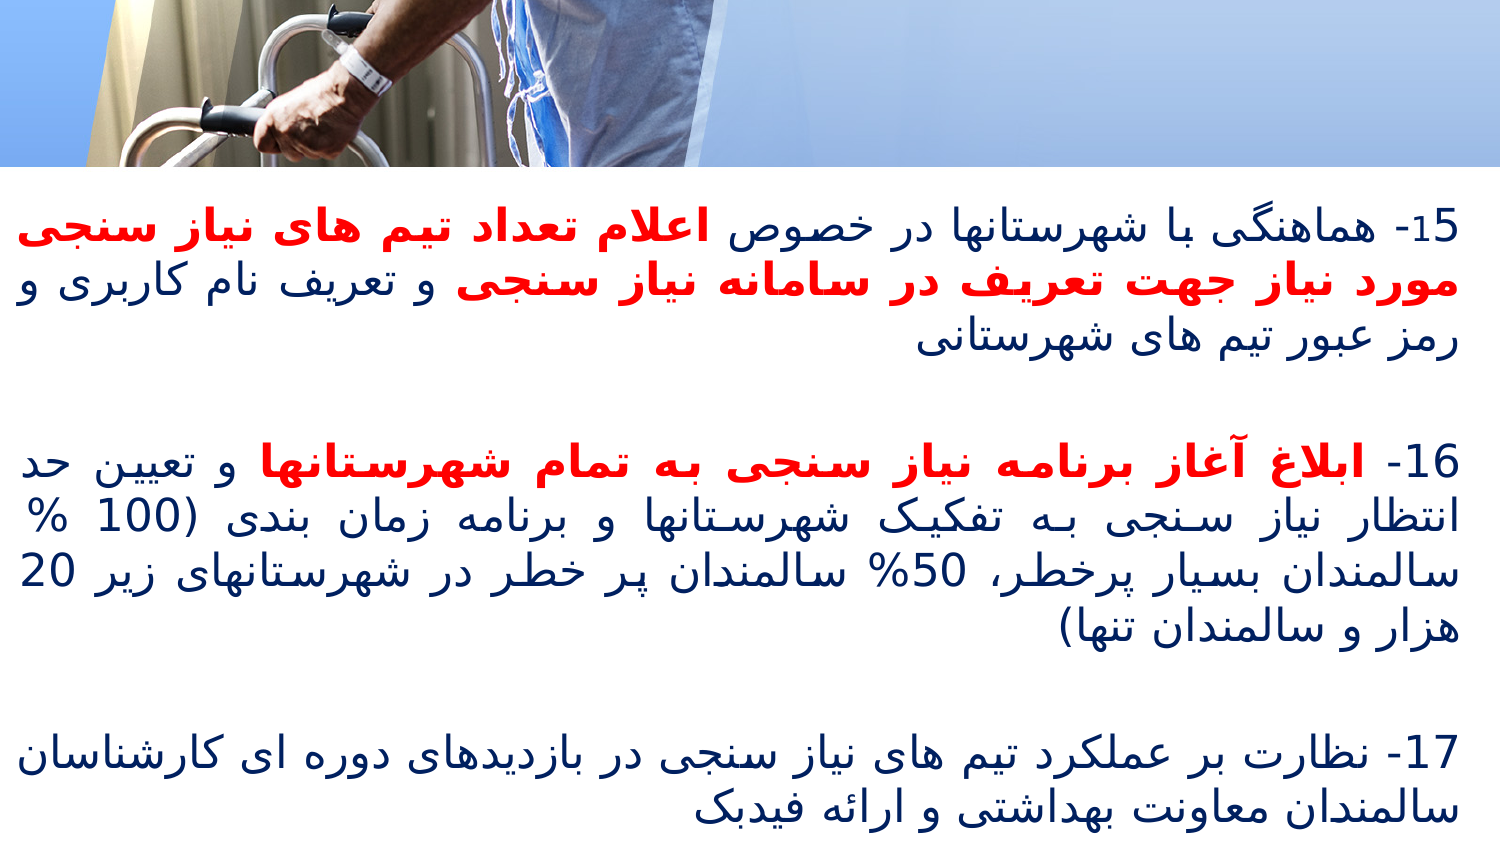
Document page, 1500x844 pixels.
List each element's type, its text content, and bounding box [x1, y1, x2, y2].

picture [0, 0, 1500, 844]
list 15- هماهنگی با شهرستانها در خصوص اعلام تعداد تیم های نیاز سنجی مورد نیاز جهت تعریف در سامانه نیاز سنجی و تعریف نام کاربری و رمز عبور تیم های شهرستانی 16- ابلاغ آغاز برنامه نیاز سنجی به تمام شهرستانها و تعیین حد انتظار نیاز سنجی به تفکیک شهرستانها و برنامه زمان بندی (100 % سالمندان بسیار پرخطر، 50% سالمندان پر خطر در شهرستانهای زیر 20 هزار و سالمندان تنها) 17- نظارت بر عملکرد تیم های نیاز سنجی در بازدیدهای دوره ای کارشناسان سالمندان معاونت بهداشتی و ارائه فیدبک [0, 187, 1477, 844]
